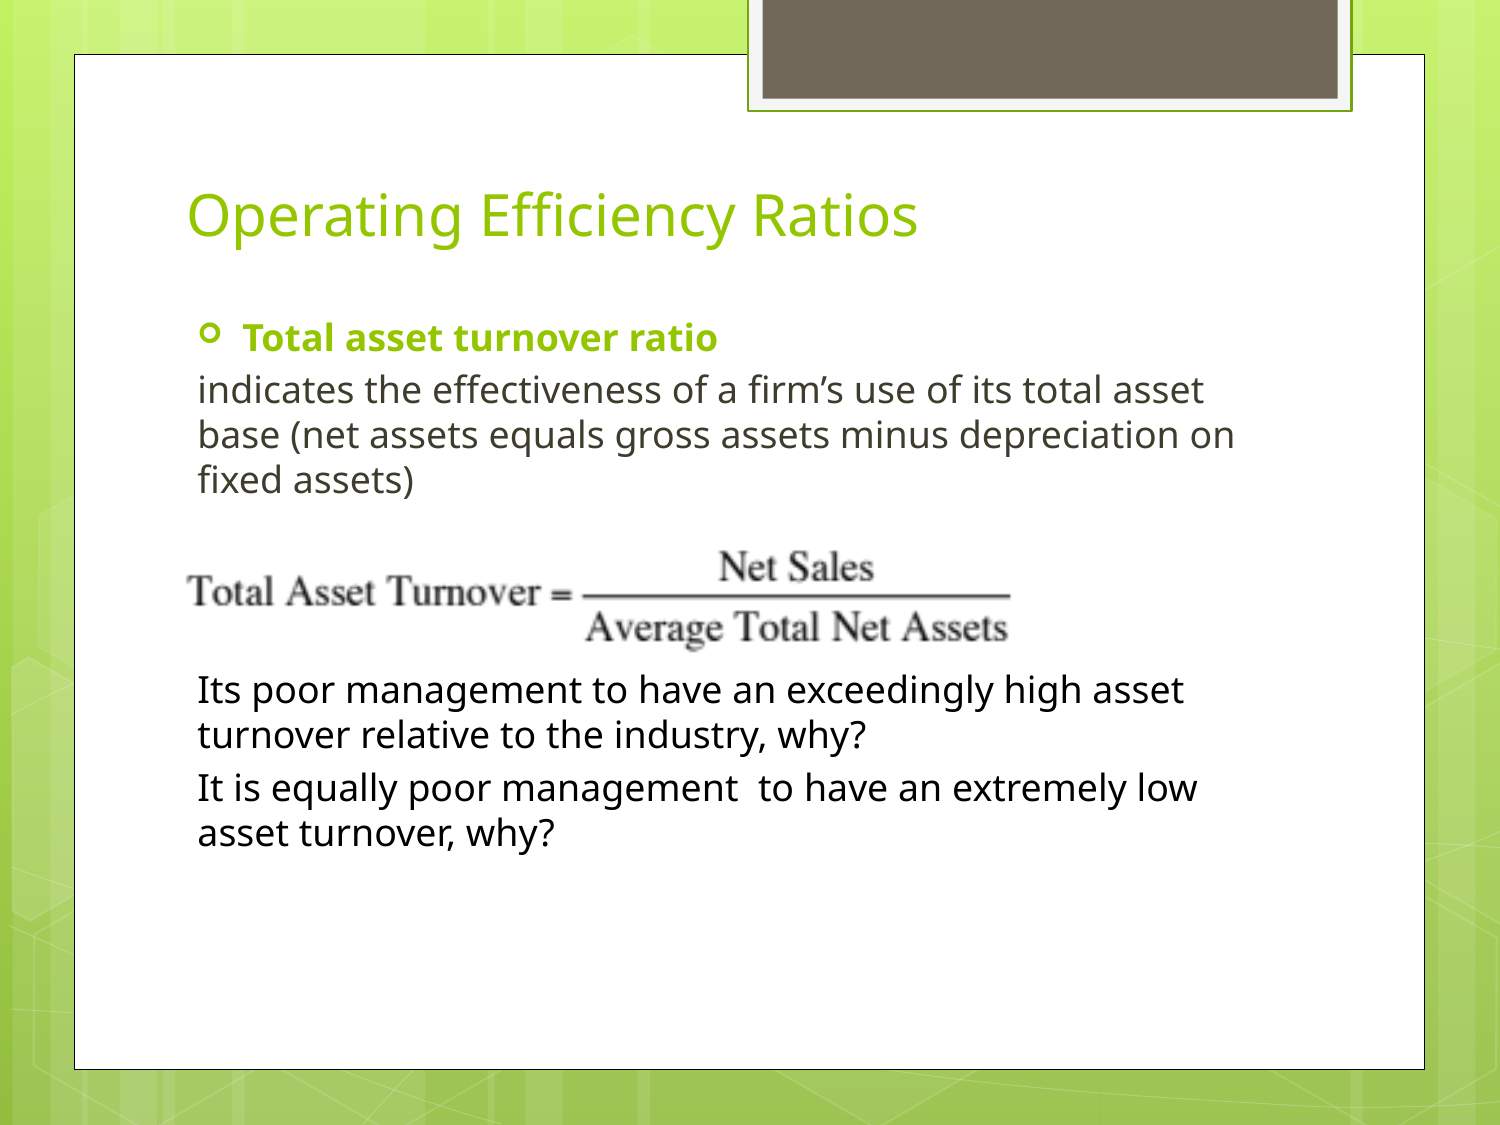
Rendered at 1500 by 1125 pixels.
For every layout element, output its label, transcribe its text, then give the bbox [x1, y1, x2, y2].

list Total asset turnover ratio indicates the effectiveness of a firm’s use of its total asset base (net assets equals gross assets minus depreciation on fixed assets) Its poor management to have an exceedingly high asset turnover relative to the industry, why? It is equally poor management to have an extremely low asset turnover, why? [171, 306, 1283, 957]
title Operating Efficiency Ratios [171, 168, 1324, 256]
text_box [182, 538, 1014, 656]
